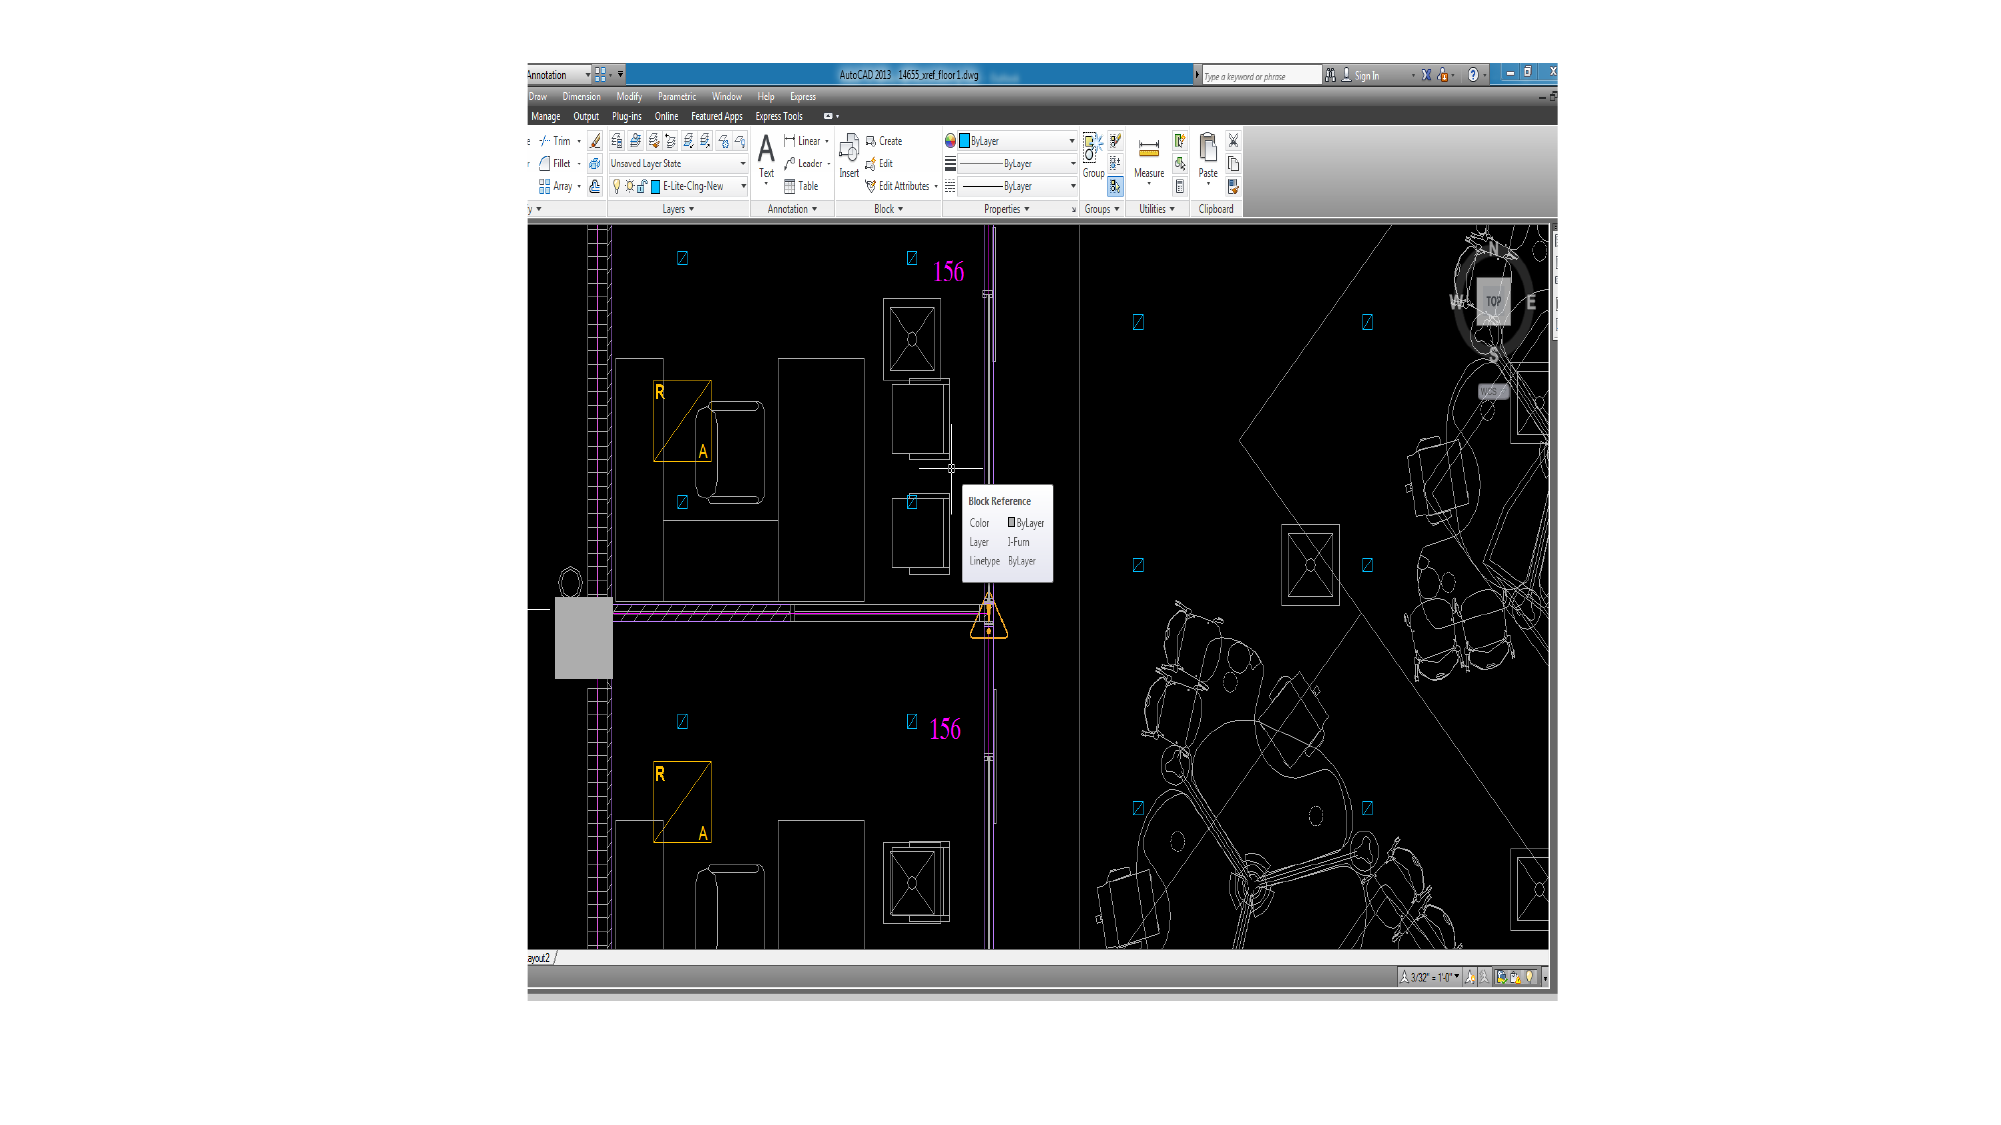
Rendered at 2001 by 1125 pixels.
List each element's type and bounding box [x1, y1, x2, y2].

picture [527, 52, 1558, 1001]
